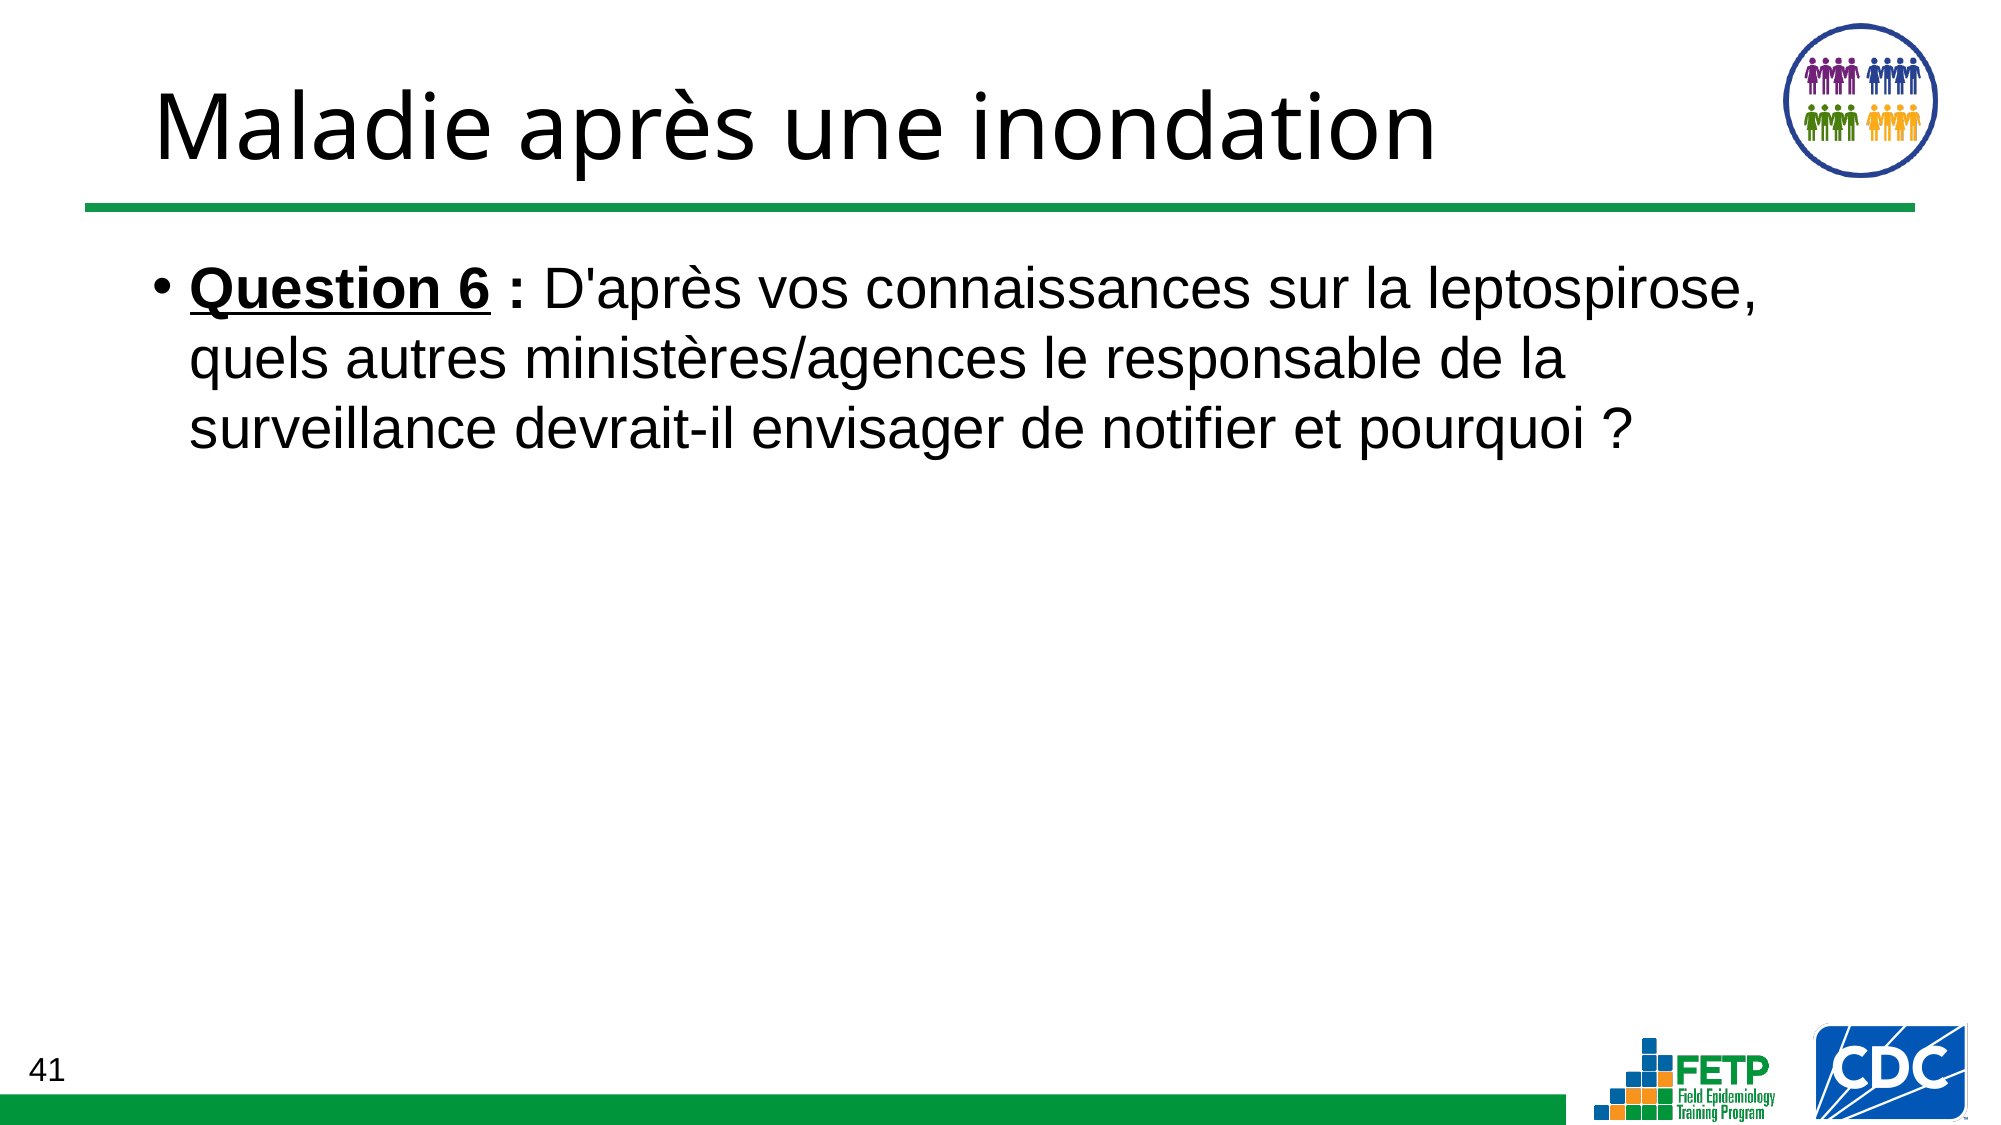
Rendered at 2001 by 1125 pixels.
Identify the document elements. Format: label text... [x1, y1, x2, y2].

title Maladie après une inondation [137, 73, 1738, 205]
picture [1813, 1023, 1968, 1122]
picture [1594, 1038, 1775, 1122]
picture [1783, 23, 1938, 178]
list Question 6 : D'après vos connaissances sur la leptospirose, quels autres ministères/agences le responsable de la surveillance devrait-il envisager de notifier et pourquoi ? [137, 242, 1863, 1004]
